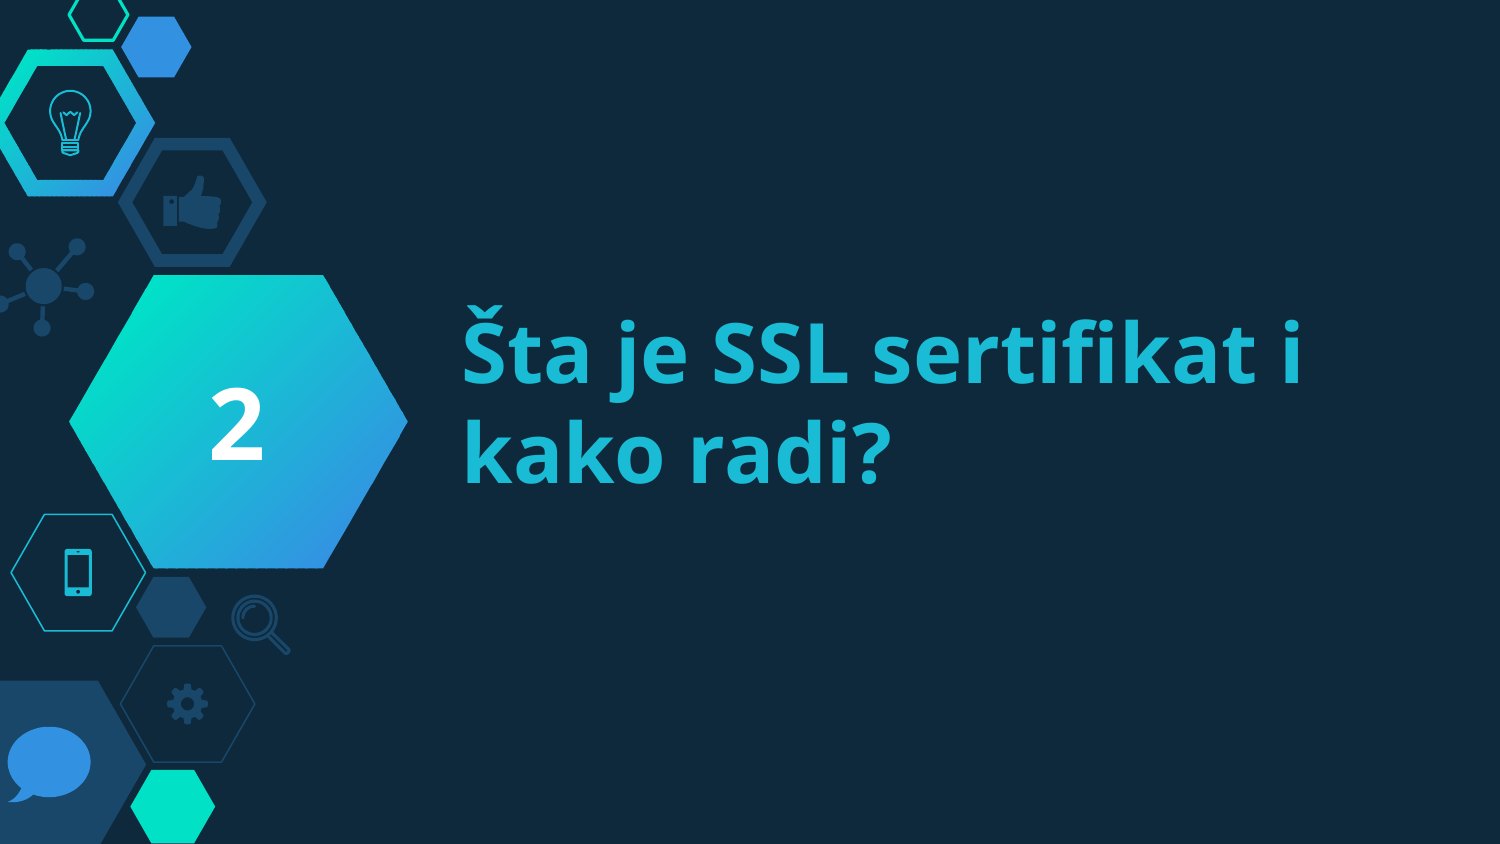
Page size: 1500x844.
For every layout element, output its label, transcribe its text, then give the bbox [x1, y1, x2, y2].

title Šta je SSL sertifikat i kako radi? [446, 325, 1372, 516]
text_box 2 [67, 274, 407, 566]
